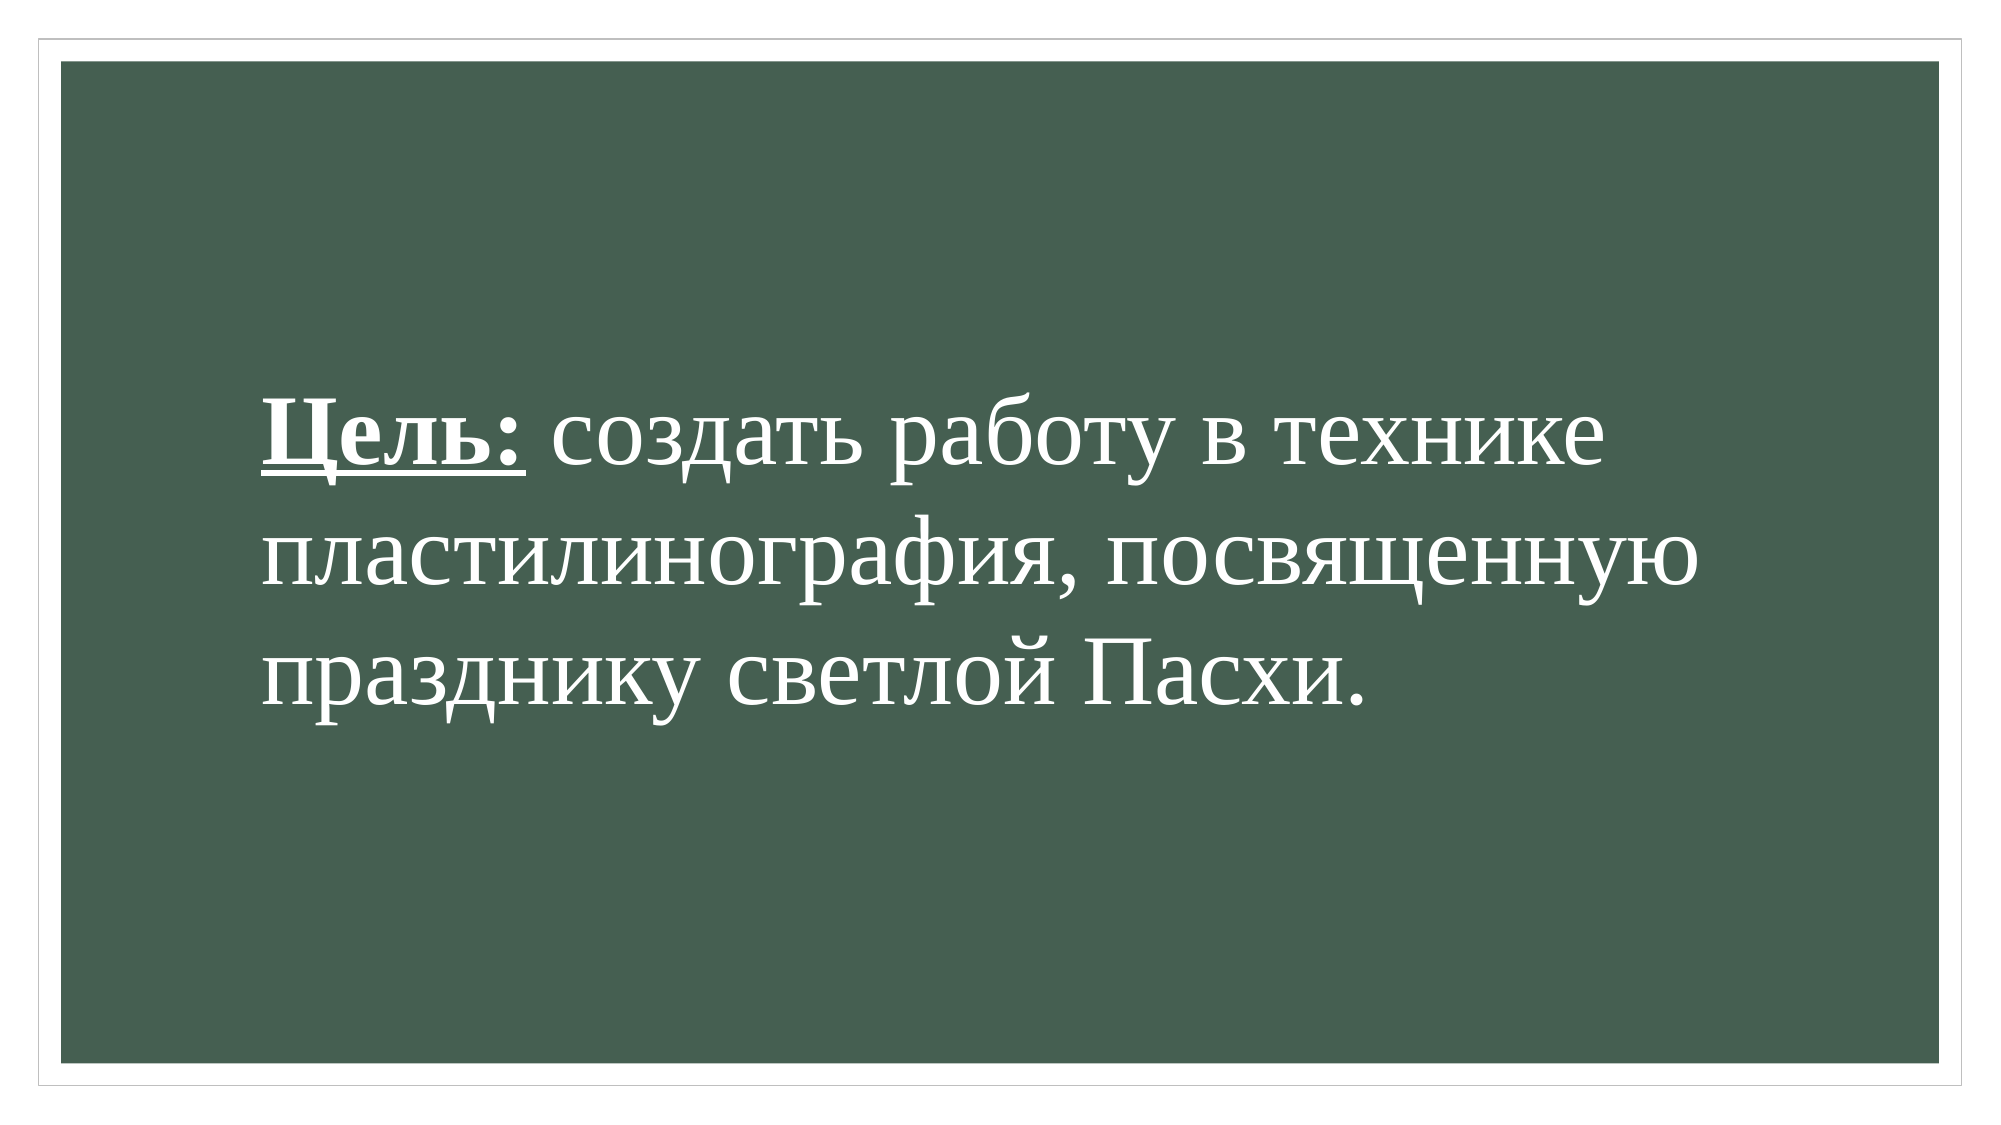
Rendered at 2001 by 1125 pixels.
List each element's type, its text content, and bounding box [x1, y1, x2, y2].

text_box Цель: создать работу в технике пластилинография, посвященную празднику светлой Пасхи. [246, 357, 1905, 733]
